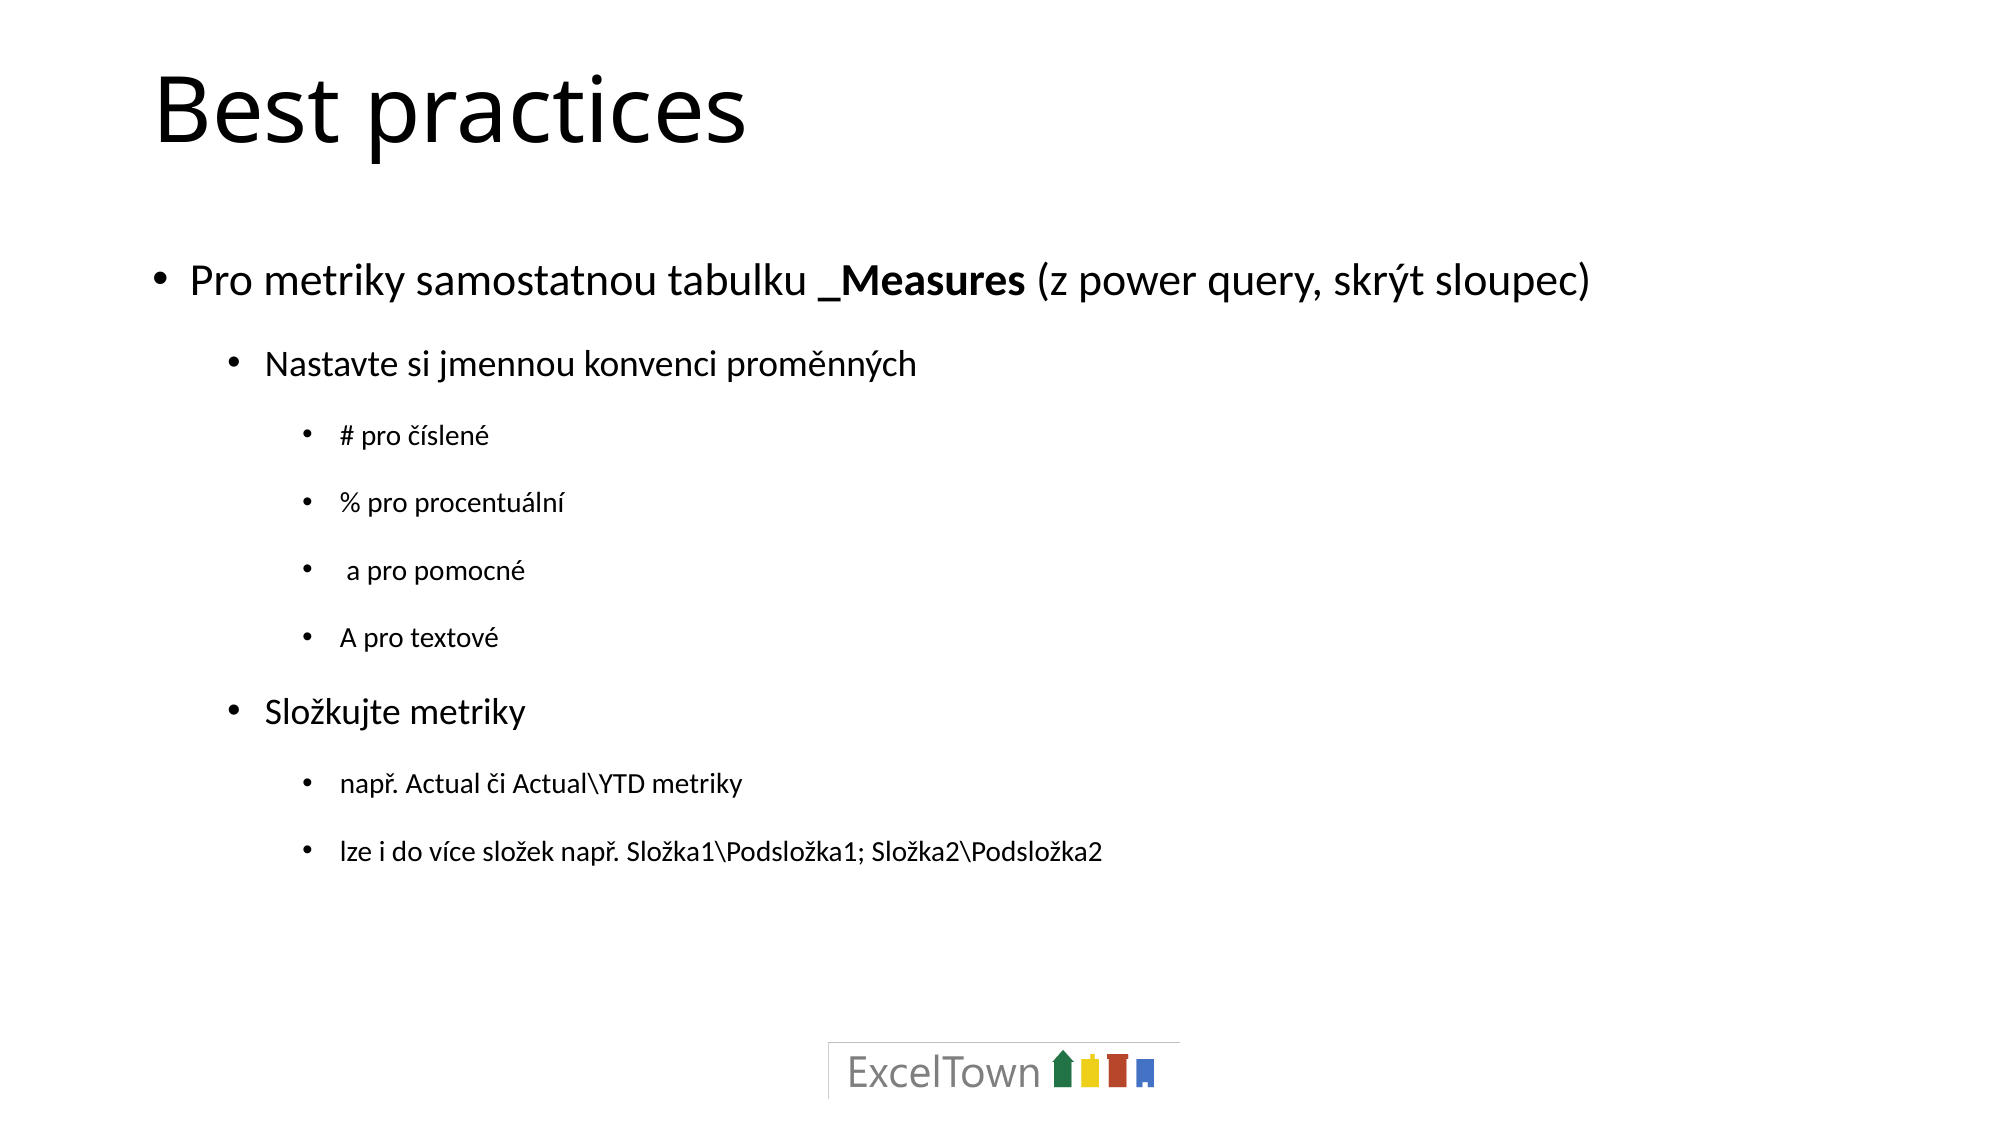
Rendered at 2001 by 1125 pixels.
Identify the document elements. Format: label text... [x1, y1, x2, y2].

title Best practices [137, 27, 1863, 199]
picture [701, 1031, 1213, 1123]
list Pro metriky samostatnou tabulku _Measures (z power query, skrýt sloupec) Nastavte si jmennou konvenci proměnných # pro číslené % pro procentuální a pro pomocné A pro textové Složkujte metriky např. Actual či Actual\YTD metriky lze i do více složek např. Složka1\Podsložka1; Složka2\Podsložka2 [137, 234, 1863, 1014]
